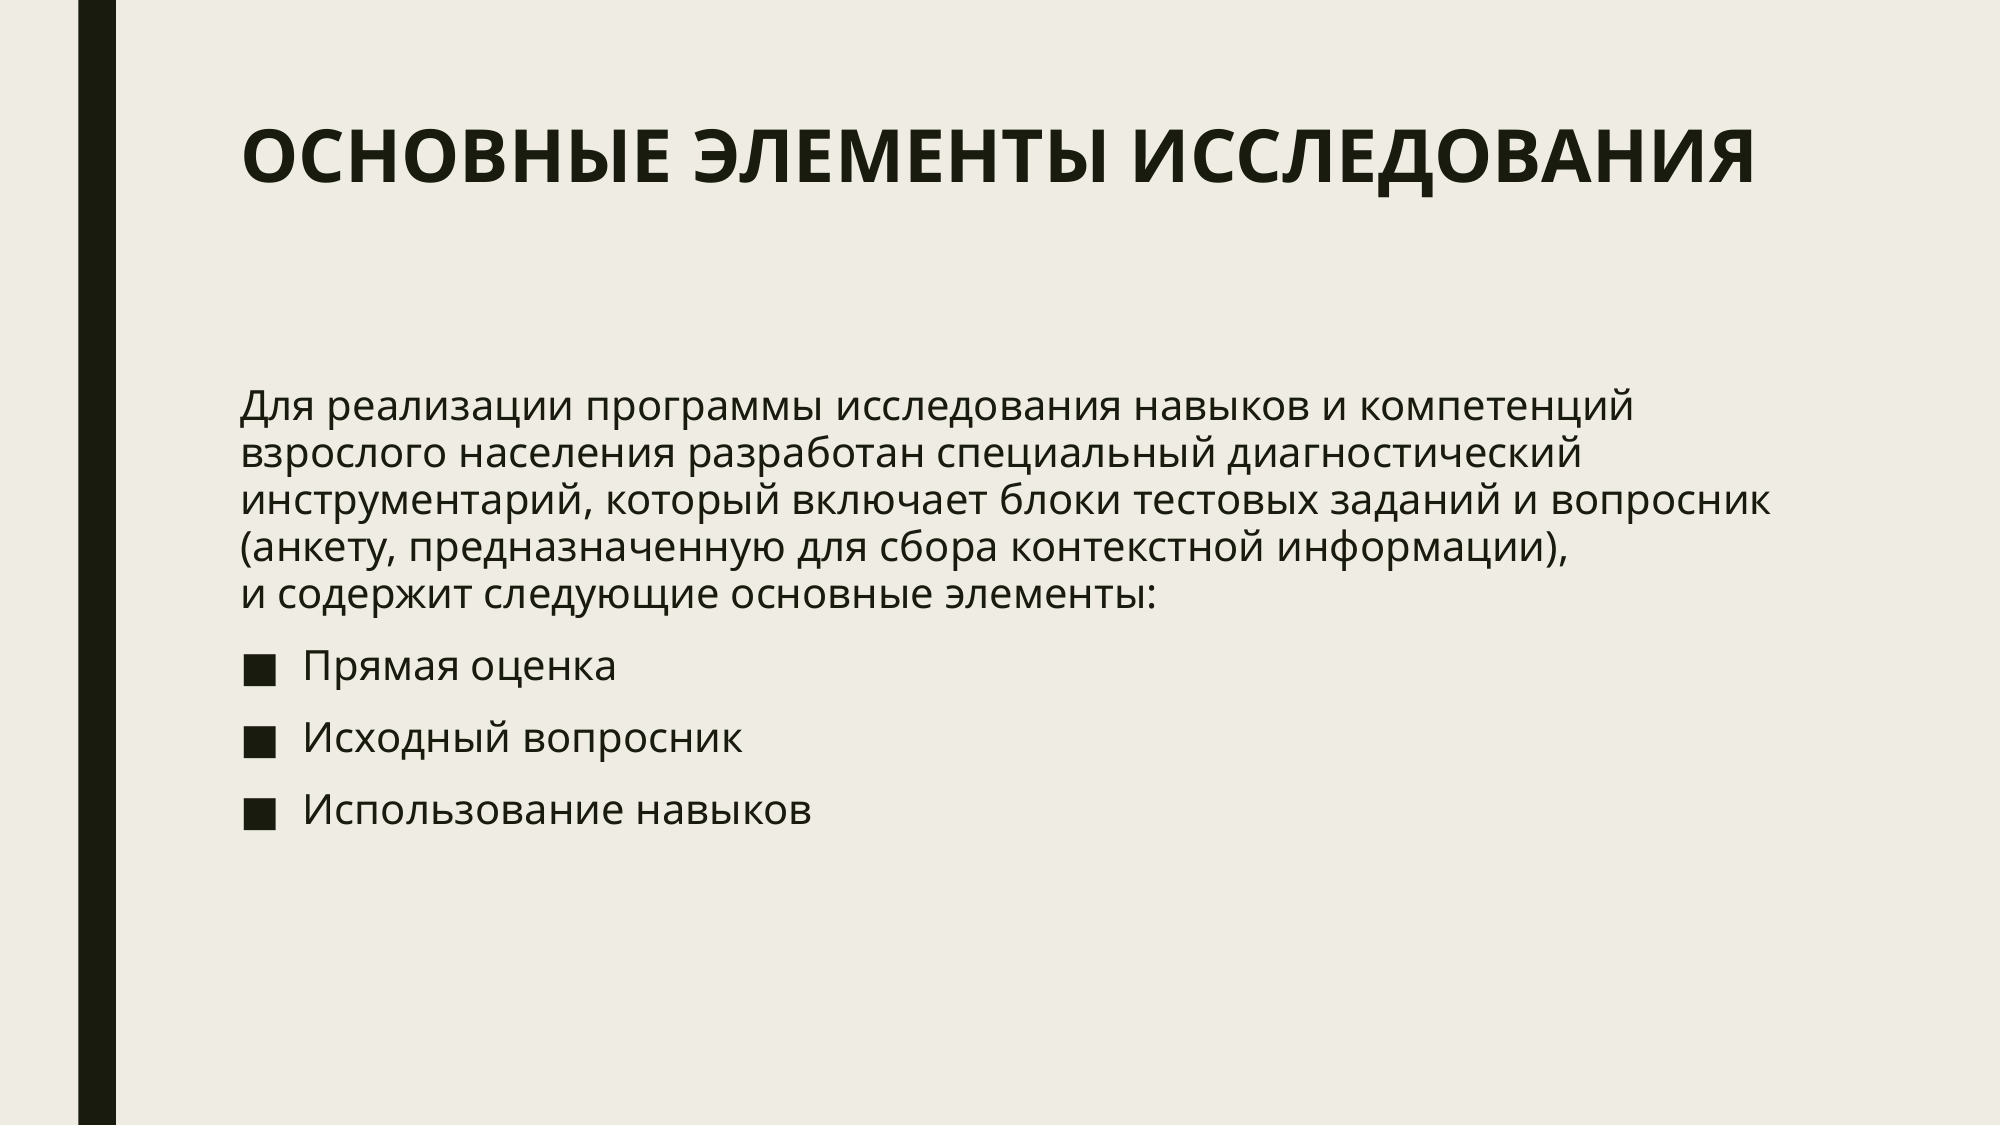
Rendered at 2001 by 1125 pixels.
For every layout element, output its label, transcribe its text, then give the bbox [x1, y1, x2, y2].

list Для реализации программы исследования навыков и компетенций взрослого населения разработан специальный диагностический инструментарий, который включает блоки тестовых заданий и вопросник (анкету, предназначенную для сбора контекстной информации), и содержит следующие основные элементы: Прямая оценка Исходный вопросник Использование навыков [225, 375, 1800, 963]
title ОСНОВНЫЕ ЭЛЕМЕНТЫ ИССЛЕДОВАНИЯ [225, 112, 1800, 357]
